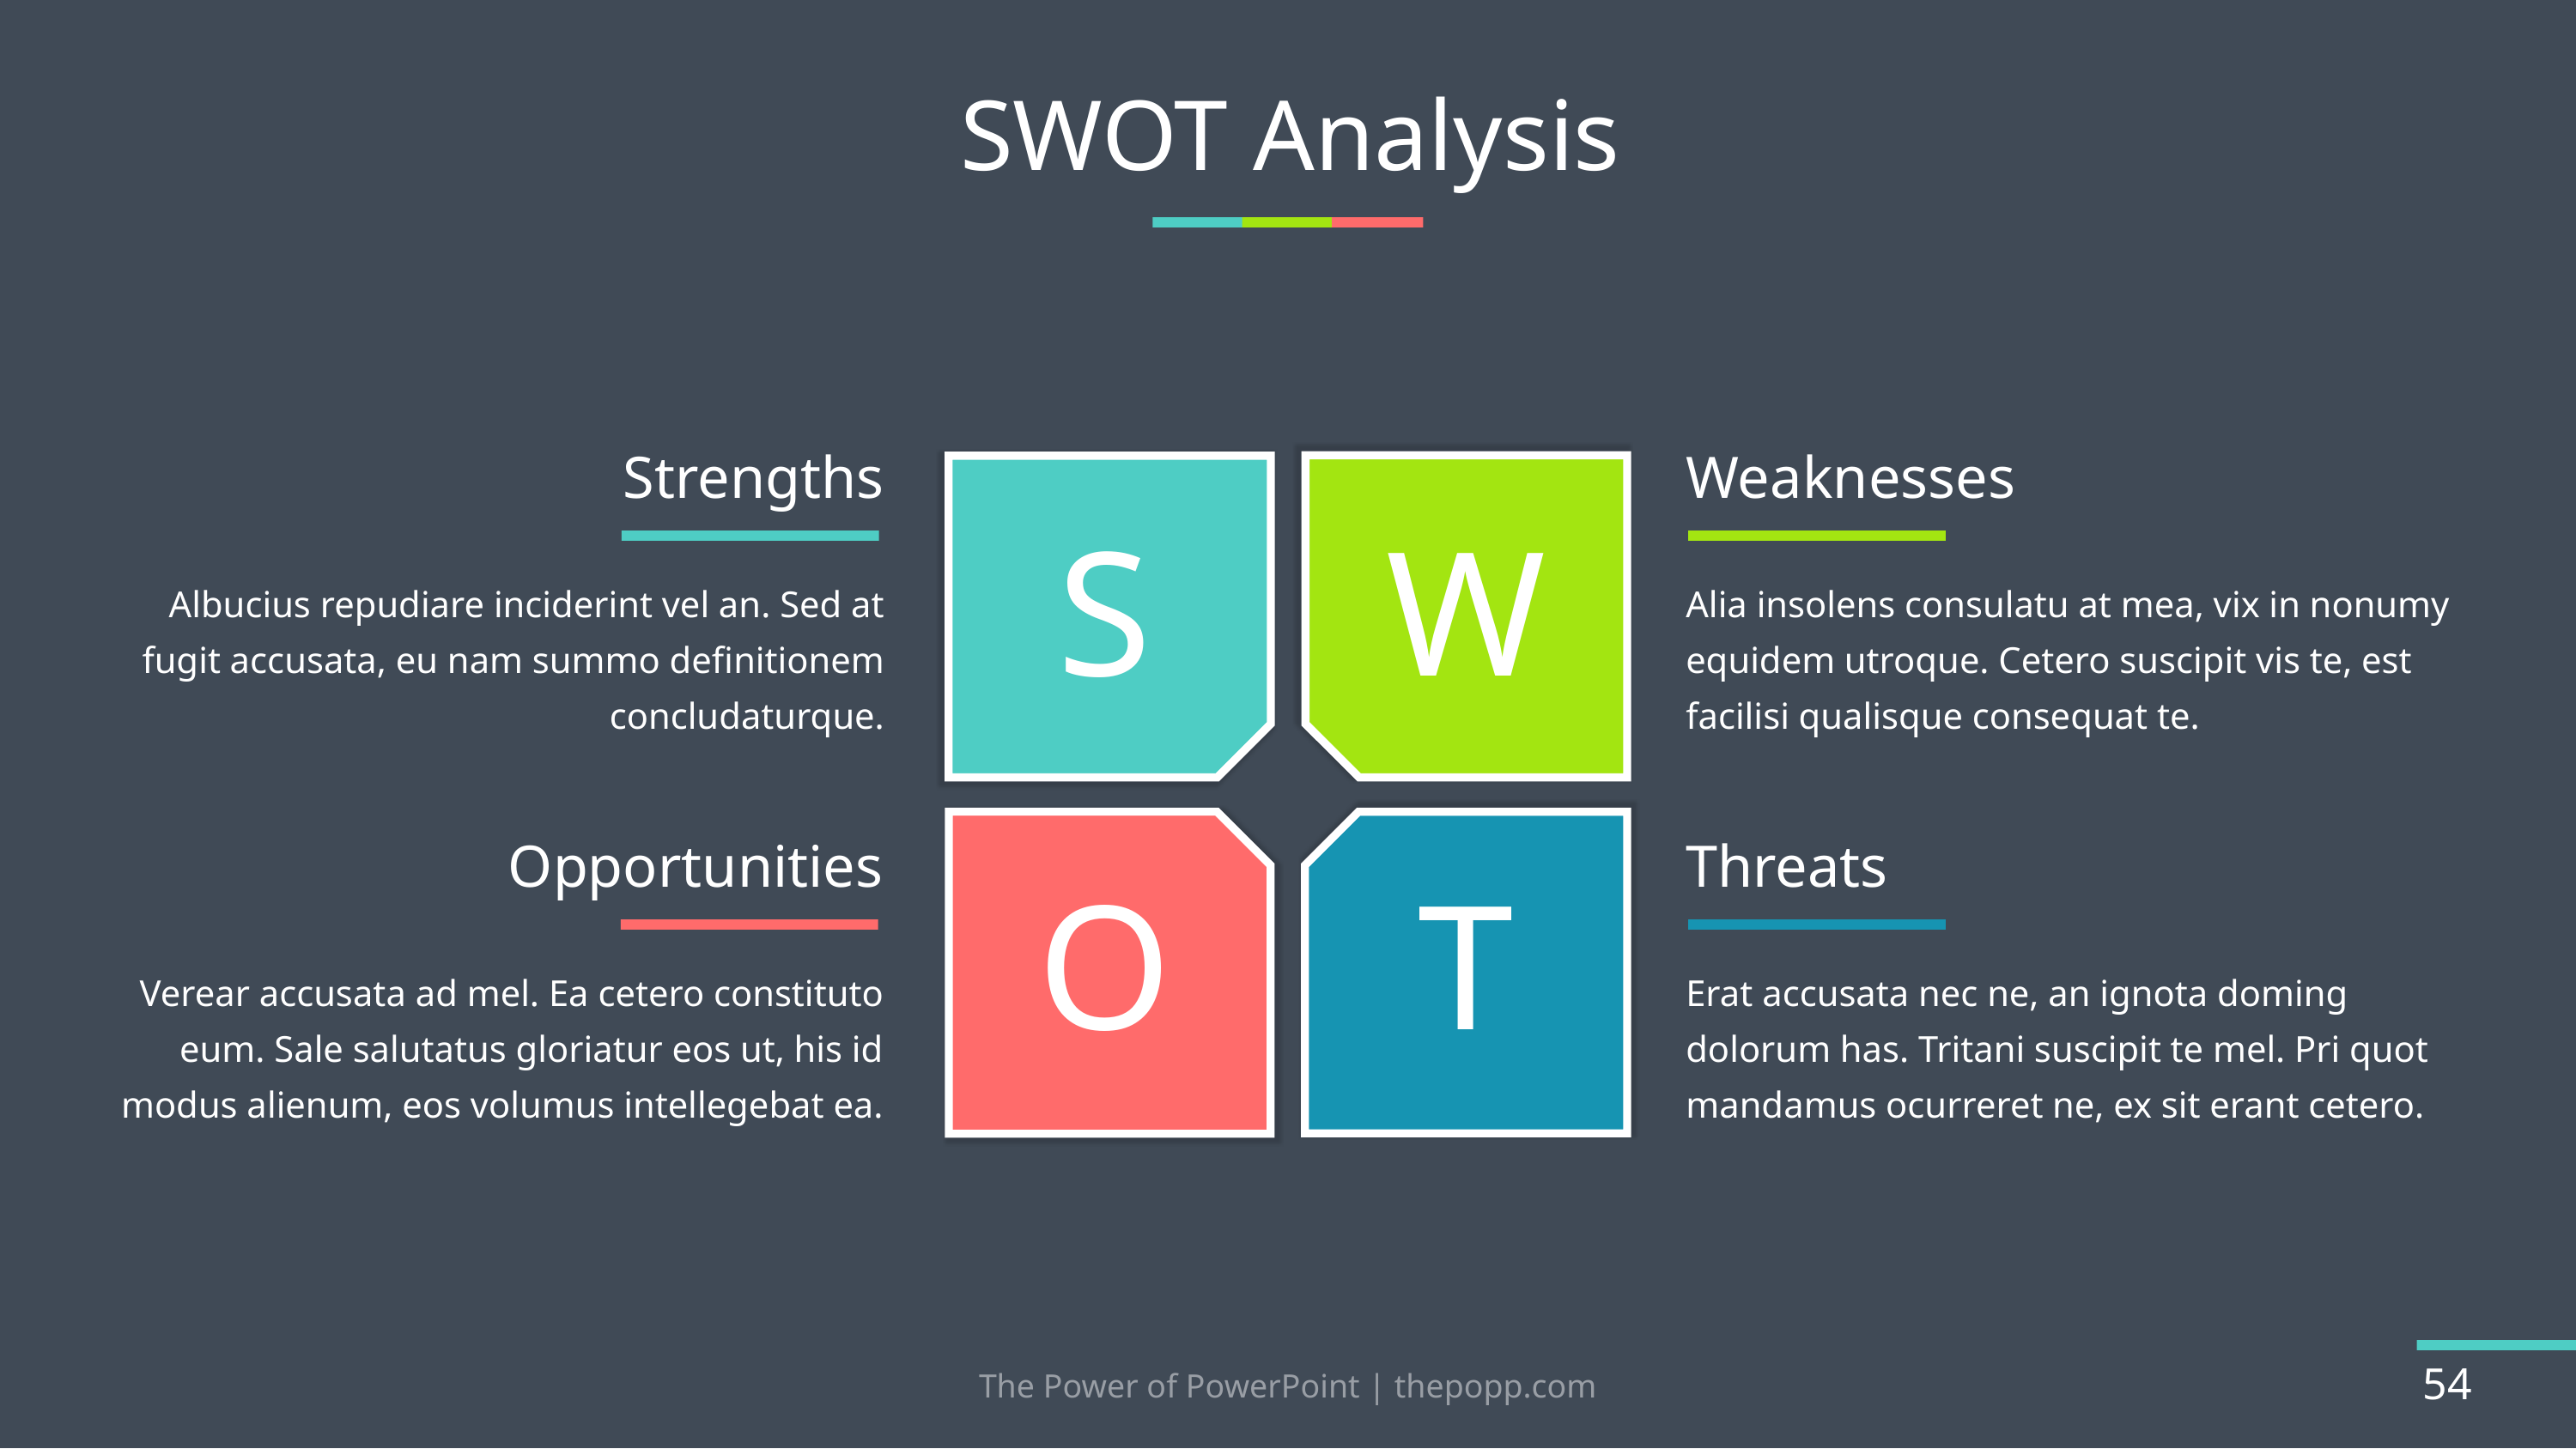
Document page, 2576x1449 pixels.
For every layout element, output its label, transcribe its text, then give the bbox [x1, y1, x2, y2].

list Weaknesses [1673, 422, 2494, 529]
list O [989, 840, 1219, 1081]
list Strengths [76, 422, 898, 529]
list Albucius repudiare inciderint vel an. Sed at fugit accusata, eu nam summo definitionem concludaturque. [76, 562, 898, 767]
list T [1351, 840, 1582, 1081]
list Threats [1673, 811, 2494, 918]
list Alia insolens consulatu at mea, vix in nonumy equidem utroque. Cetero suscipit vis te, est facilisi qualisque consequat te. [1673, 562, 2494, 767]
slide_number 54 [2409, 1351, 2576, 1421]
list S [989, 487, 1219, 728]
list Erat accusata nec ne, an ignota doming dolorum has. Tritani suscipit te mel. Pri quot mandamus ocurreret ne, ex sit erant cetero. [1673, 950, 2494, 1156]
list Opportunities [76, 811, 896, 918]
footer The Power of PowerPoint | thepopp.com [853, 1349, 1723, 1427]
title SWOT Analysis [69, 49, 2512, 230]
list Verear accusata ad mel. Ea cetero constituto eum. Sale salutatus gloriatur eos ut, his id modus alienum, eos volumus intellegebat ea. [76, 950, 896, 1156]
list W [1351, 487, 1582, 728]
